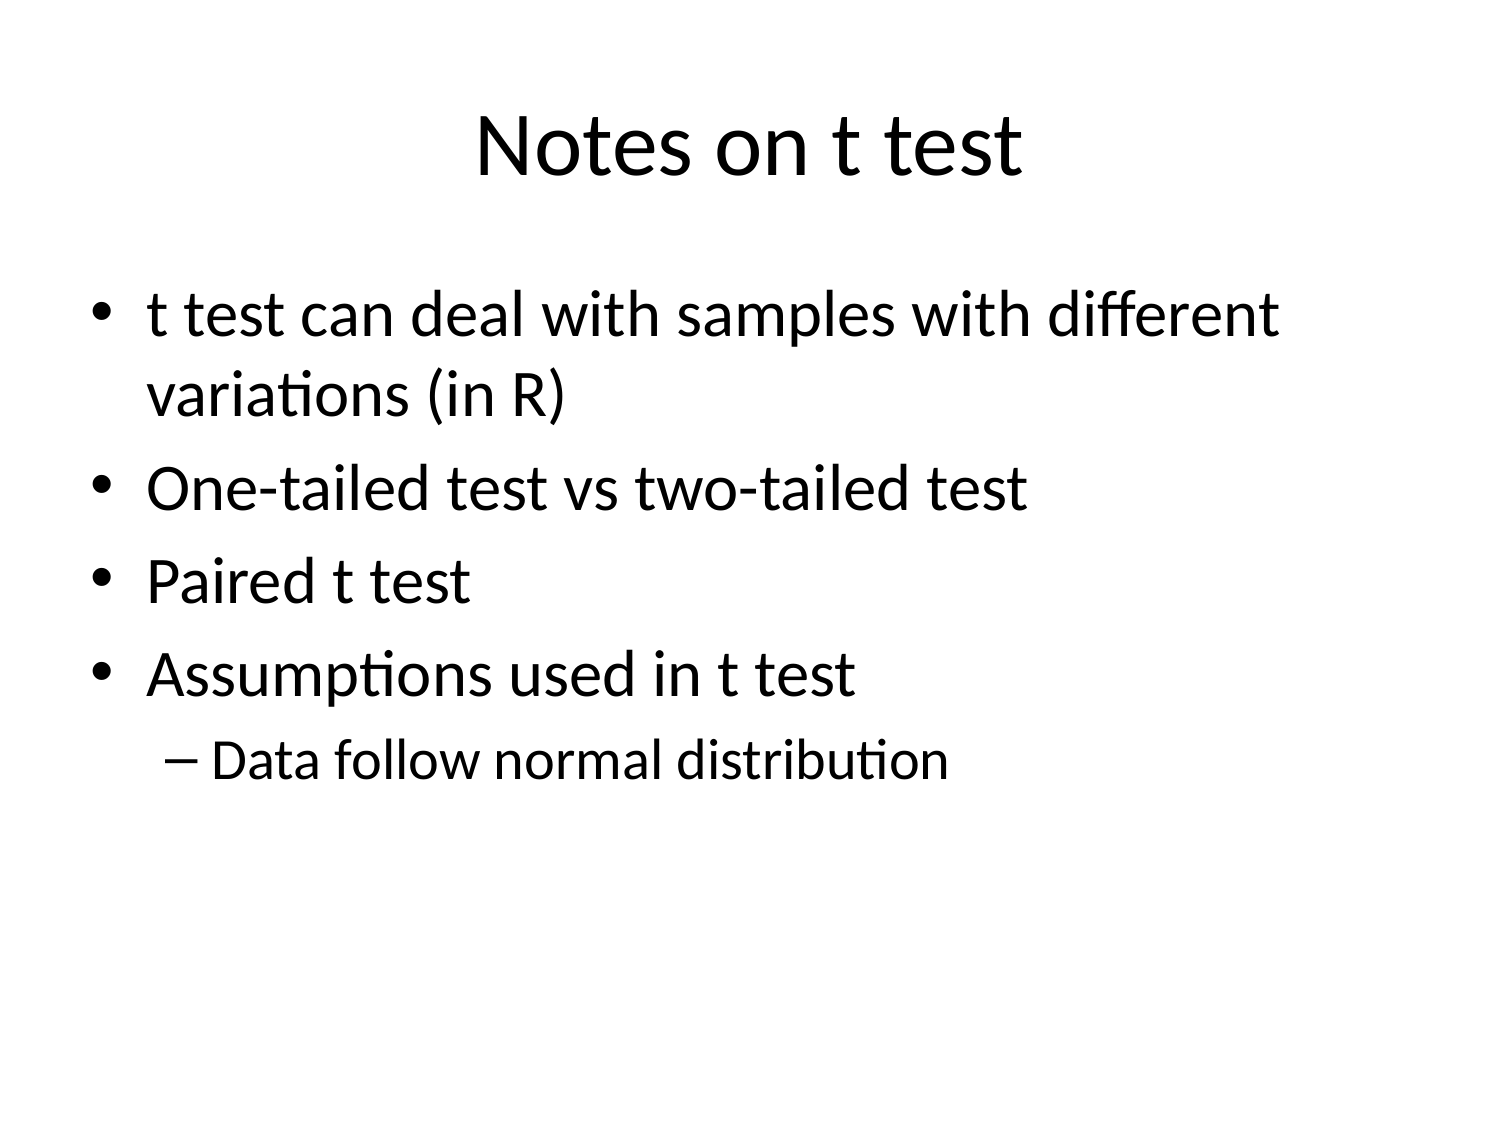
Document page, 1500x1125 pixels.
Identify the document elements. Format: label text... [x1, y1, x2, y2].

list t test can deal with samples with different variations (in R) One-tailed test vs two-tailed test Paired t test Assumptions used in t test Data follow normal distribution [75, 262, 1425, 1005]
title Notes on t test [75, 45, 1425, 233]
